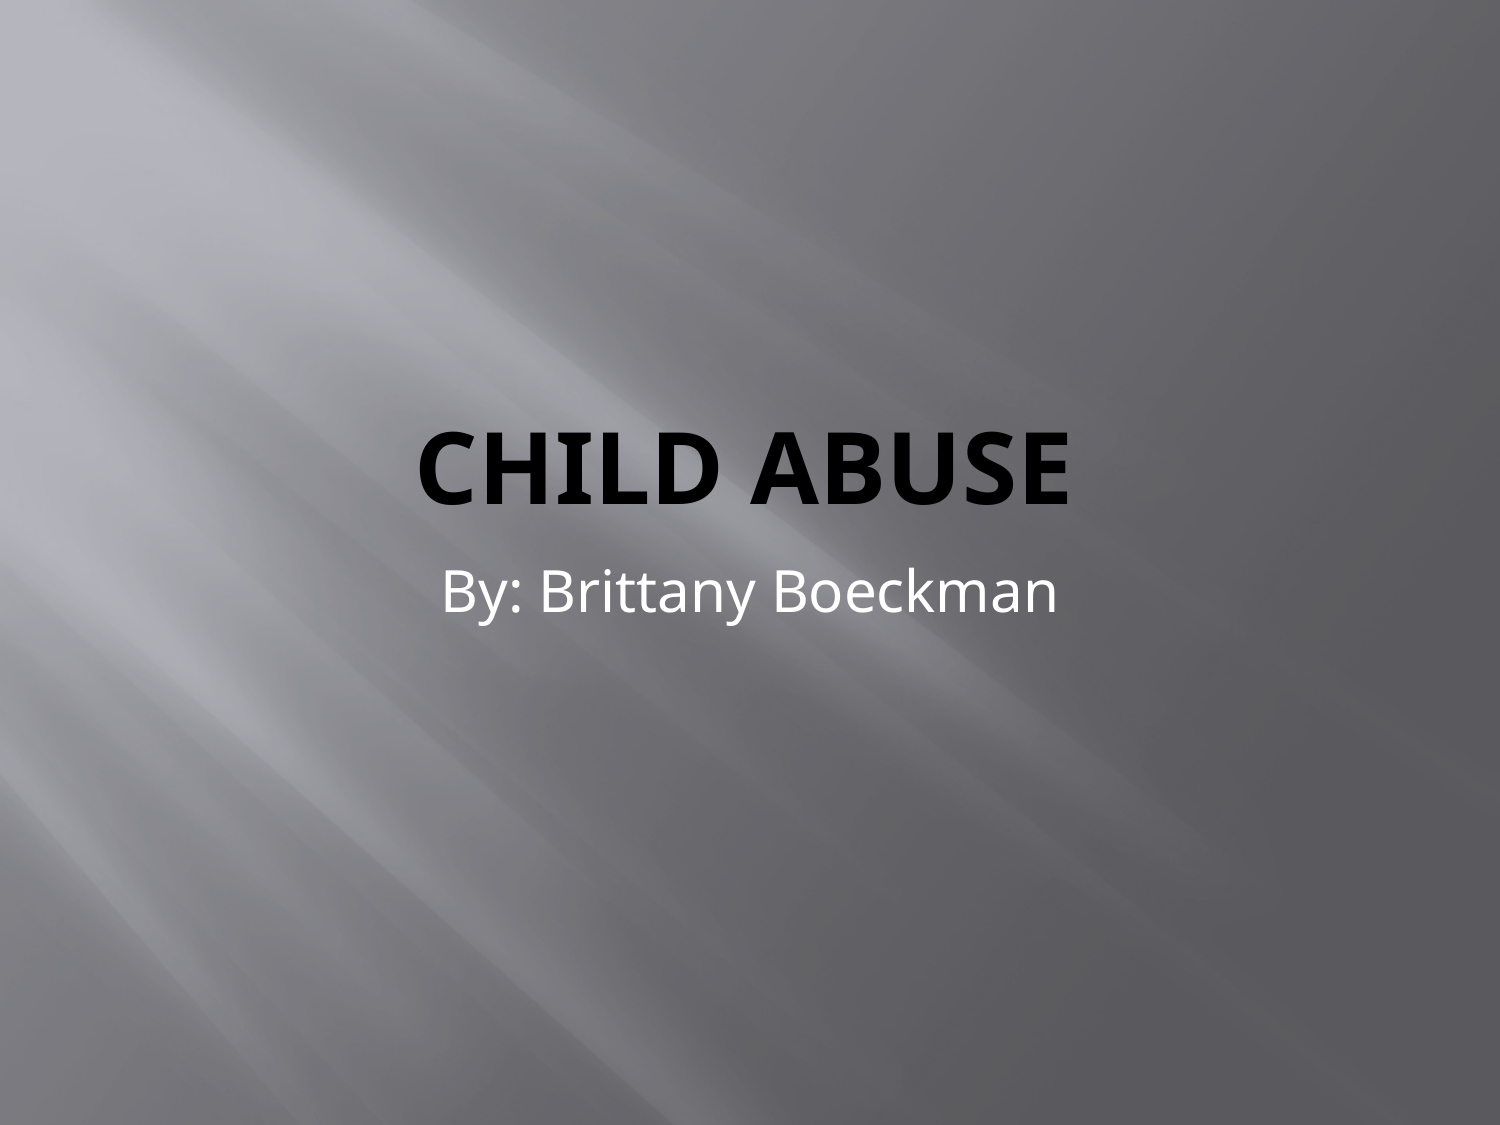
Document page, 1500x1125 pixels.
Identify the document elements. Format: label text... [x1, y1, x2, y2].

subtitle By: Brittany Boeckman [225, 546, 1275, 834]
title Child Abuse [69, 224, 1420, 525]
